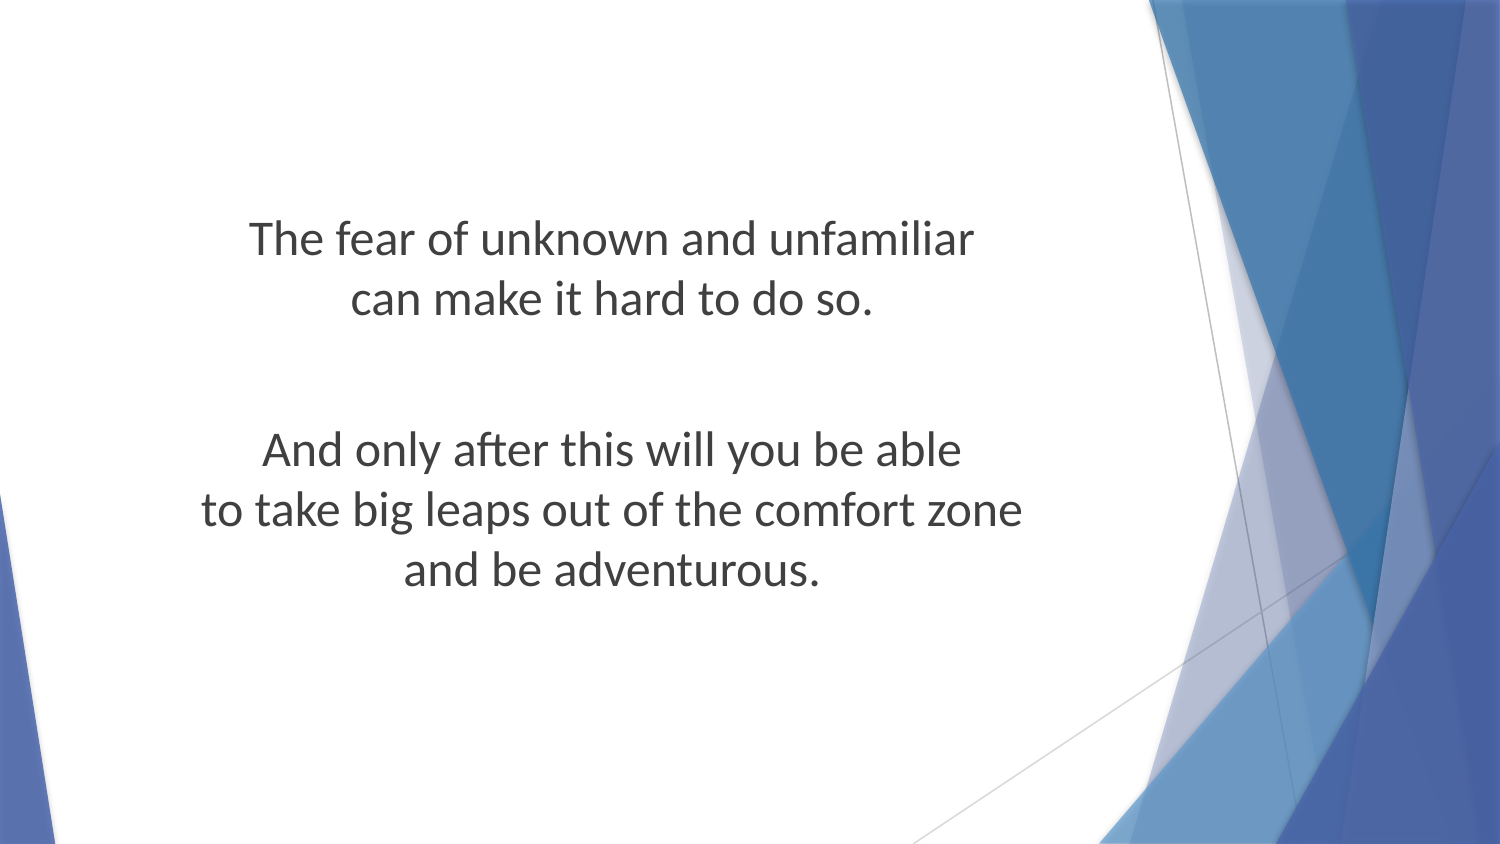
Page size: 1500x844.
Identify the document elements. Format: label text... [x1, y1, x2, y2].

list The fear of unknown and unfamiliar can make it hard to do so. And only after this will you be able to take big leaps out of the comfort zone and be adventurous. [83, 197, 1141, 670]
